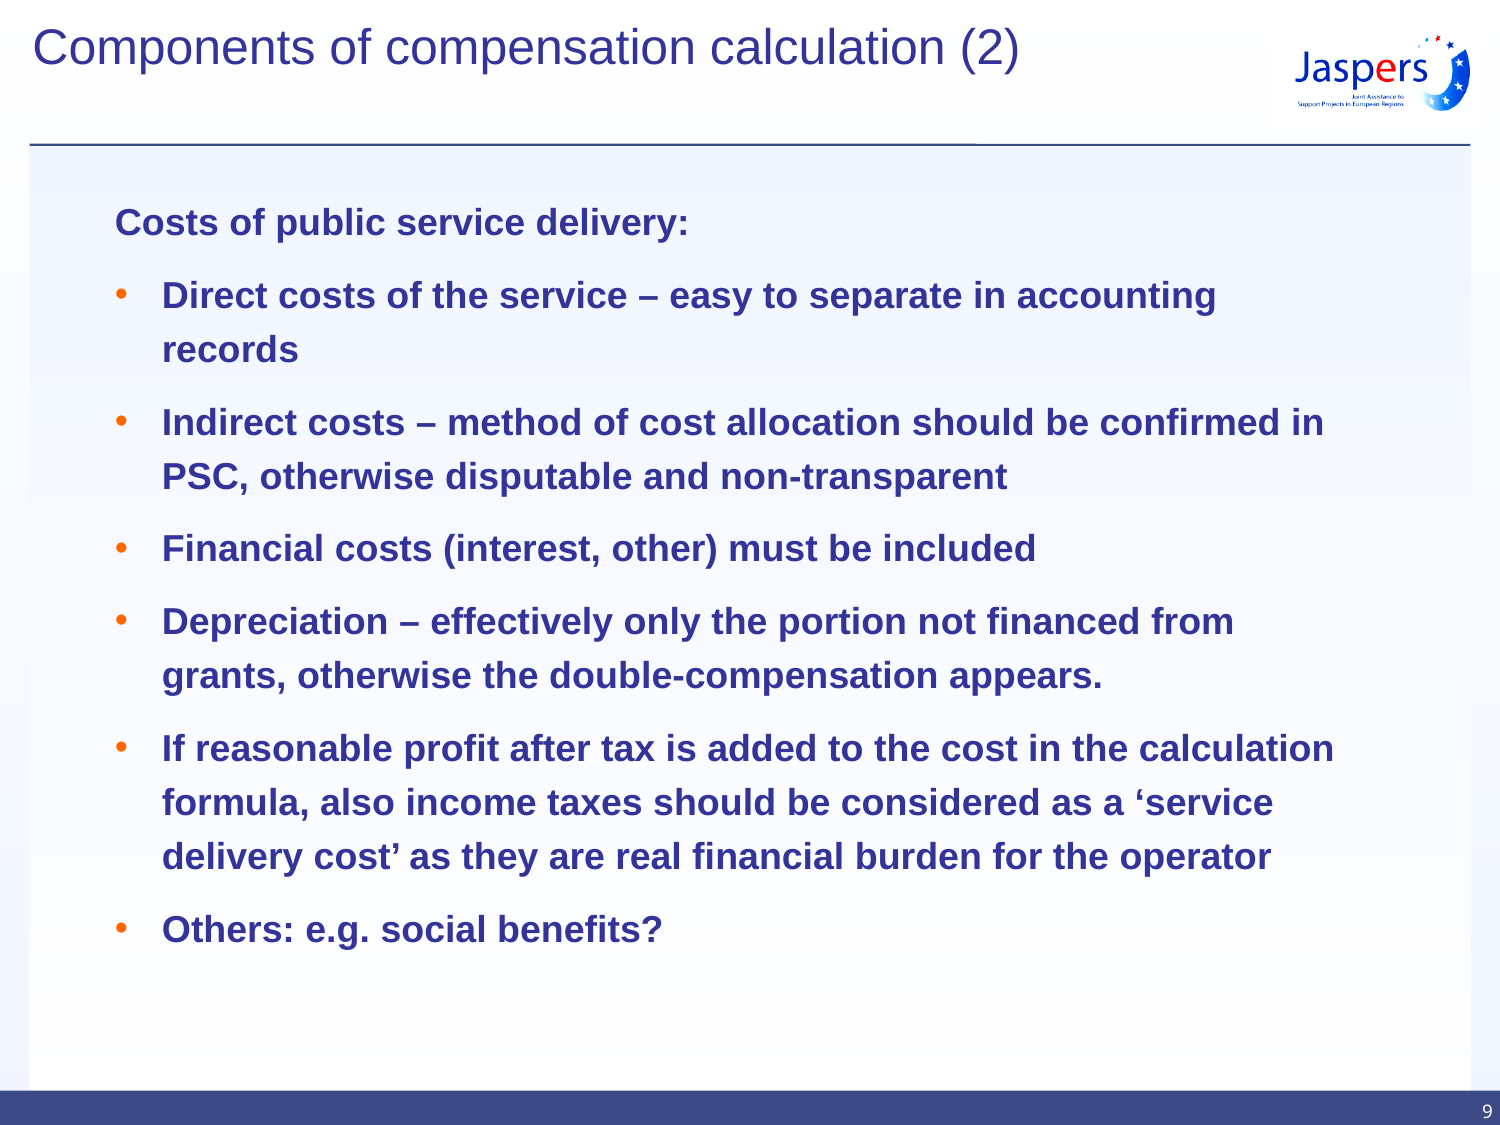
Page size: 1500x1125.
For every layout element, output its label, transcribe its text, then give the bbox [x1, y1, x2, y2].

text_box Components of compensation calculation (2) [17, 7, 1500, 149]
slide_number 9 [1195, 1091, 1500, 1125]
text_box Costs of public service delivery: Direct costs of the service – easy to separate in accounting records Indirect costs – method of cost allocation should be confirmed in PSC, otherwise disputable and non-transparent Financial costs (interest, other) must be included Depreciation – effectively only the portion not financed from grants, otherwise the double-compensation appears. If reasonable profit after tax is added to the cost in the calculation formula, also income taxes should be considered as a ‘service delivery cost’ as they are real financial burden for the operator Others: e.g. social benefits? [100, 181, 1360, 957]
